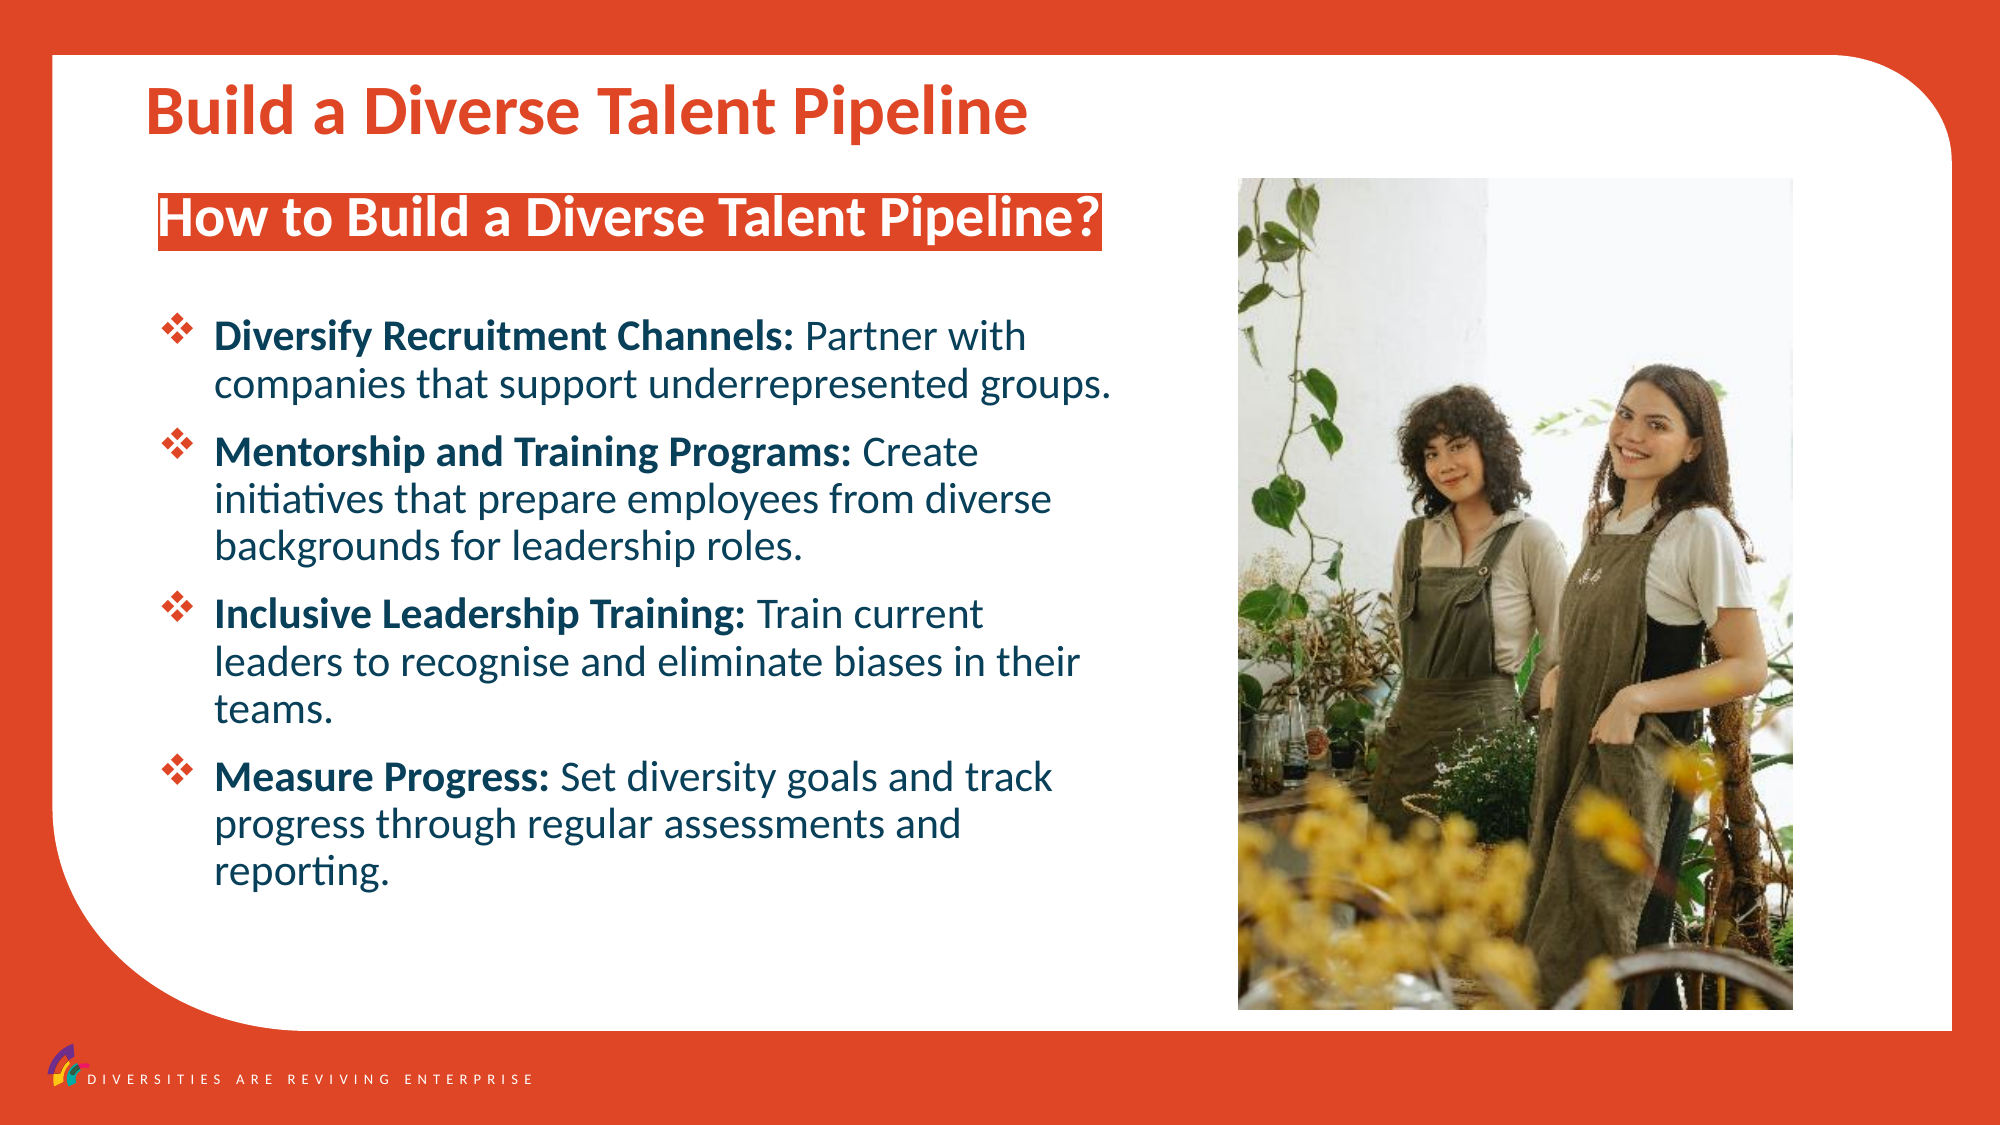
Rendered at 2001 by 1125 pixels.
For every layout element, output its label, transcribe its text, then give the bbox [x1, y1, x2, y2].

list How to Build a Diverse Talent Pipeline? Diversify Recruitment Channels: Partner with companies that support underrepresented groups. Mentorship and Training Programs: Create initiatives that prepare employees from diverse backgrounds for leadership roles. Inclusive Leadership Training: Train current leaders to recognise and eliminate biases in their teams. Measure Progress: Set diversity goals and track progress through regular assessments and reporting. [143, 198, 1138, 1065]
picture [1238, 178, 1793, 1010]
list Build a Diverse Talent Pipeline [130, 66, 1869, 198]
